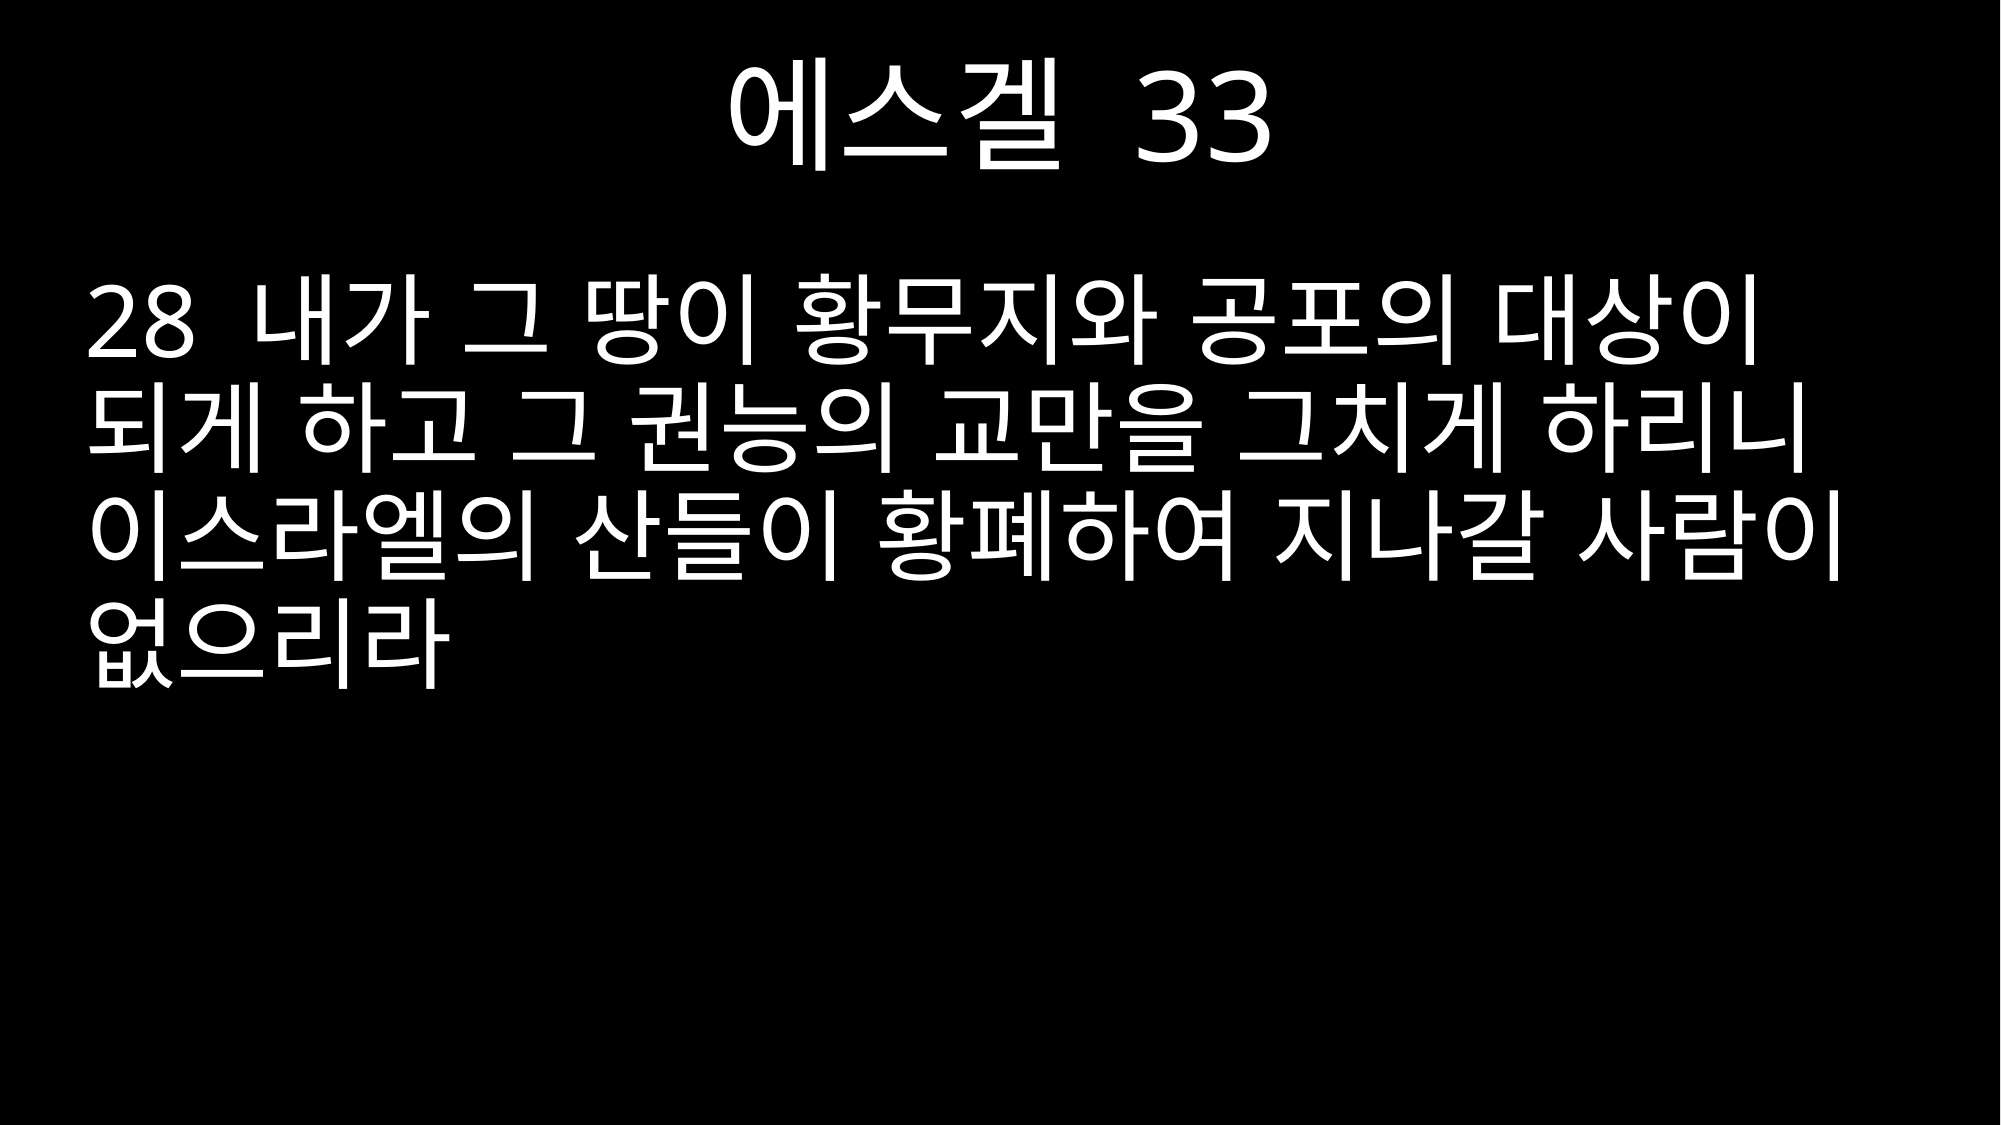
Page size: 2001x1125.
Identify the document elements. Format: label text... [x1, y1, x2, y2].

list 28 내가 그 땅이 황무지와 공포의 대상이 되게 하고 그 권능의 교만을 그치게 하리니 이스라엘의 산들이 황폐하여 지나갈 사람이 없으리라 [69, 263, 1953, 423]
picture [0, 0, 2001, 1125]
footer 에스겔 33 [0, 32, 2000, 192]
